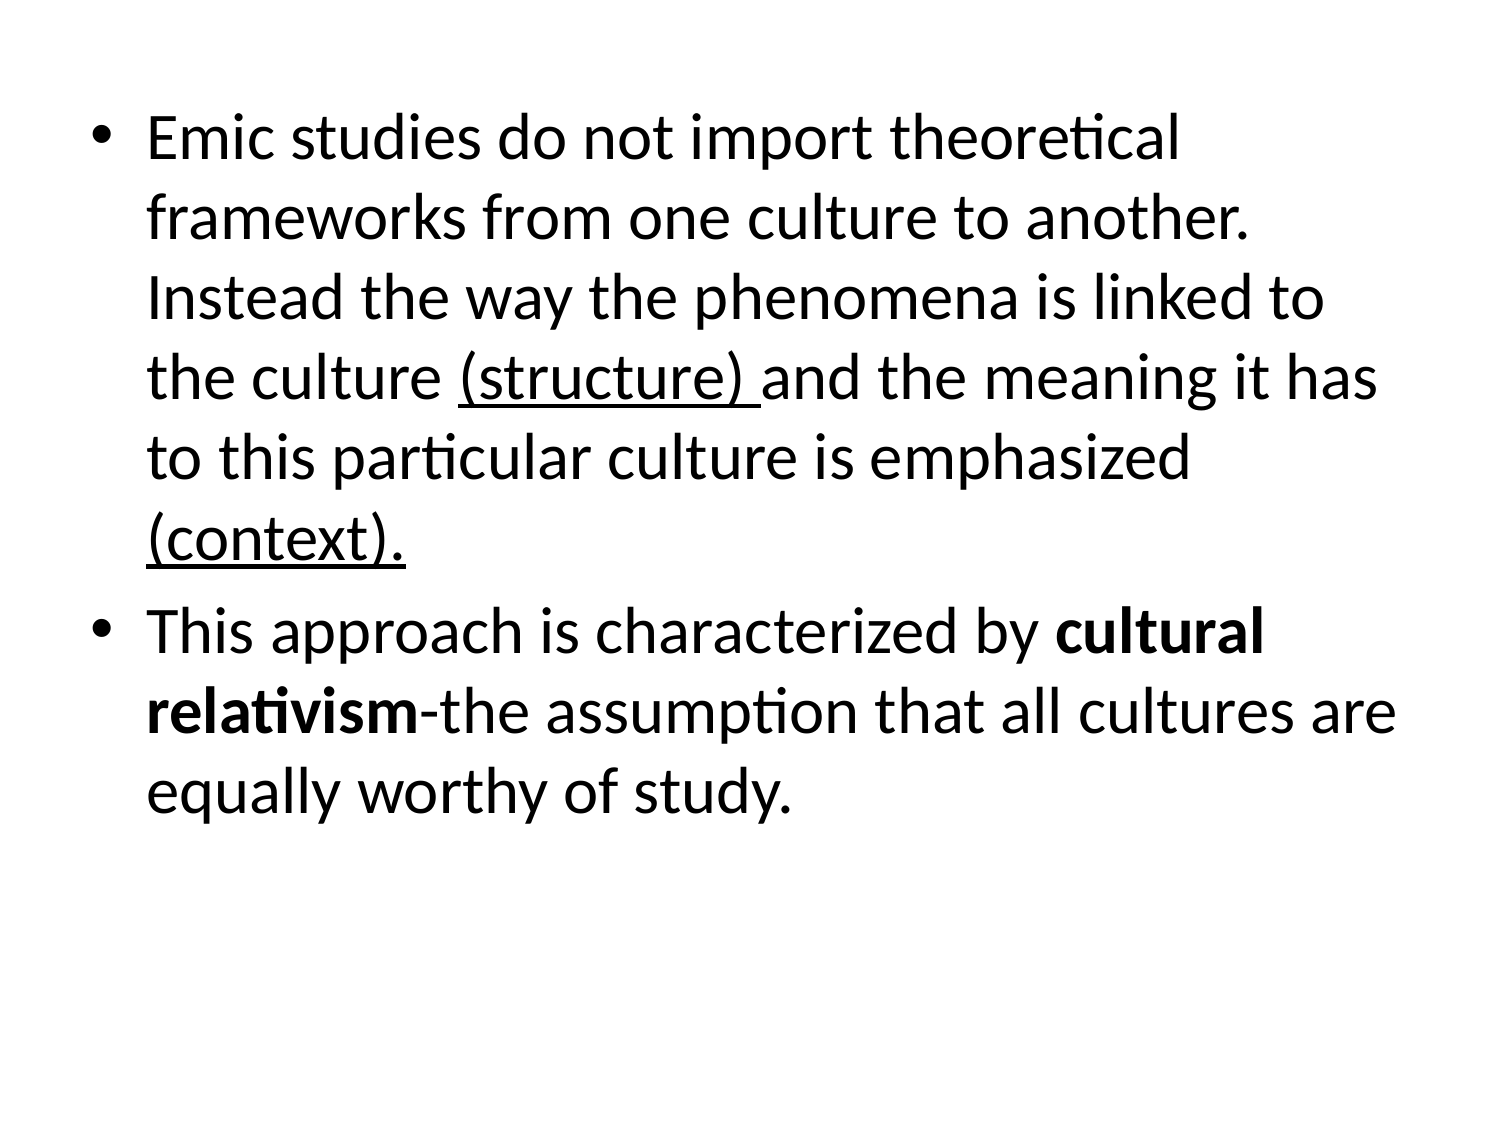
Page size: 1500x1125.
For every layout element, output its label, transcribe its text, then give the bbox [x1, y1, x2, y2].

list Emic studies do not import theoretical frameworks from one culture to another. Instead the way the phenomena is linked to the culture (structure) and the meaning it has to this particular culture is emphasized (context). This approach is characterized by cultural relativism-the assumption that all cultures are equally worthy of study. [75, 85, 1425, 1056]
